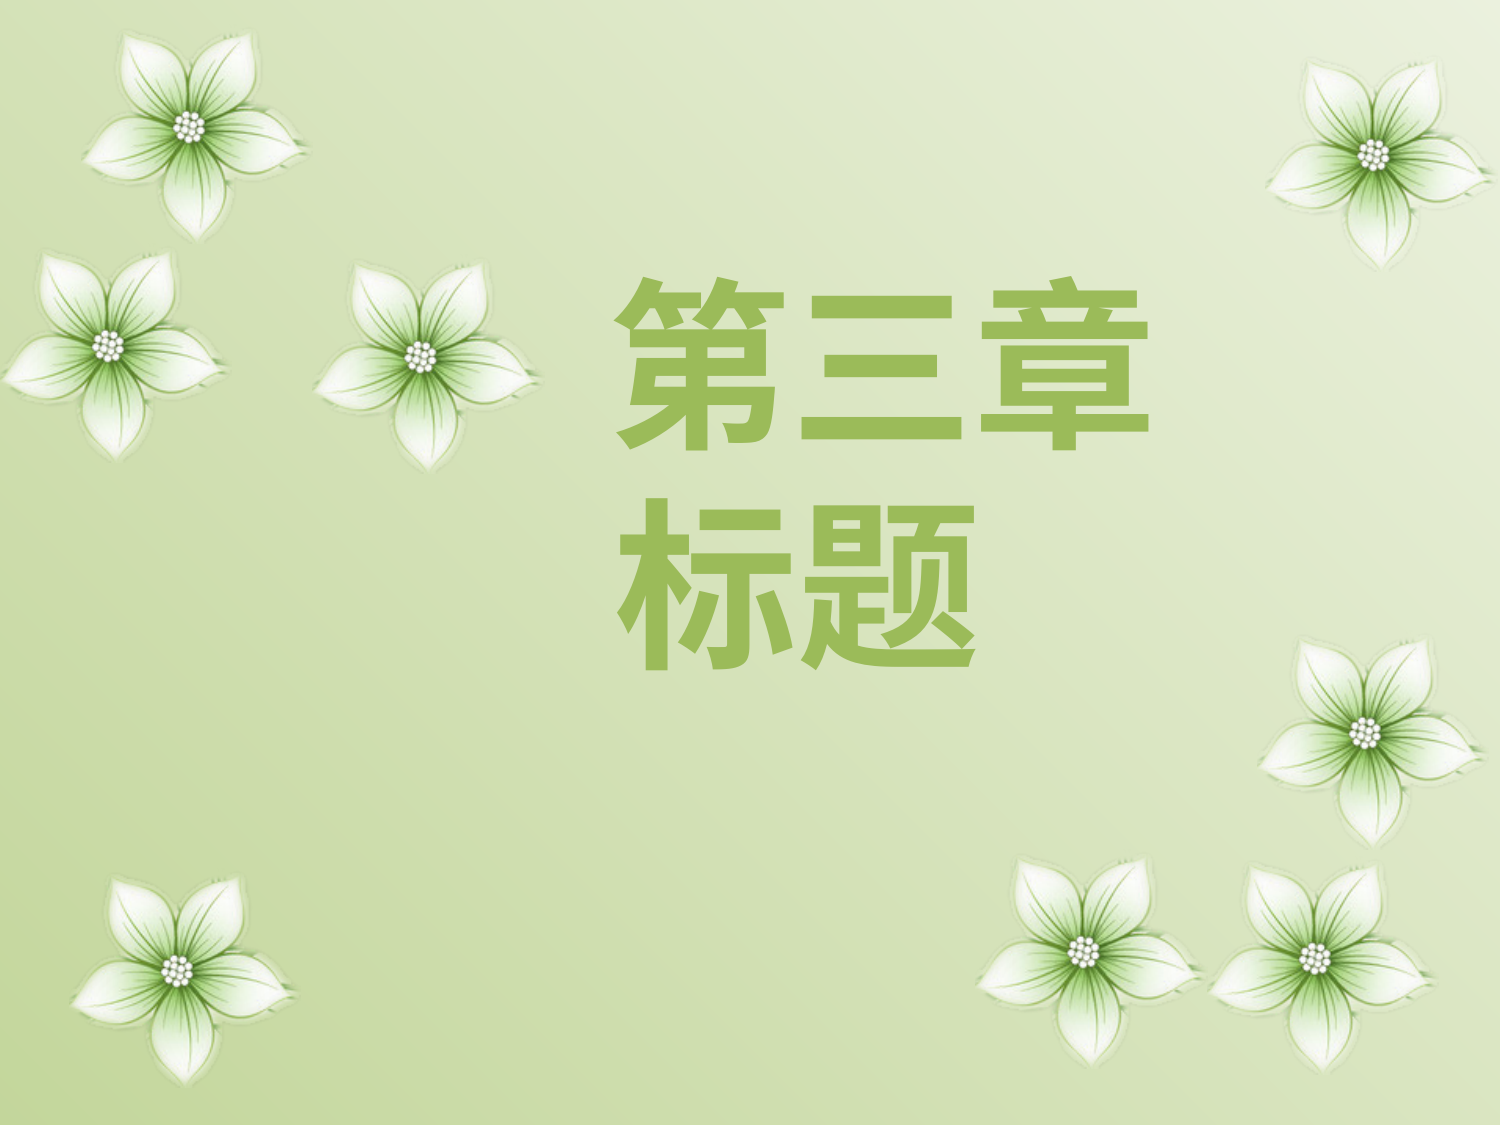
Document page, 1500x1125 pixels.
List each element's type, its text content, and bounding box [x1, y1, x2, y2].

text_box 第三章 标题 [200, 243, 1396, 699]
picture [312, 254, 545, 474]
picture [1265, 52, 1498, 272]
picture [975, 849, 1439, 1076]
picture [69, 868, 301, 1088]
picture [0, 24, 314, 463]
picture [1257, 630, 1490, 850]
